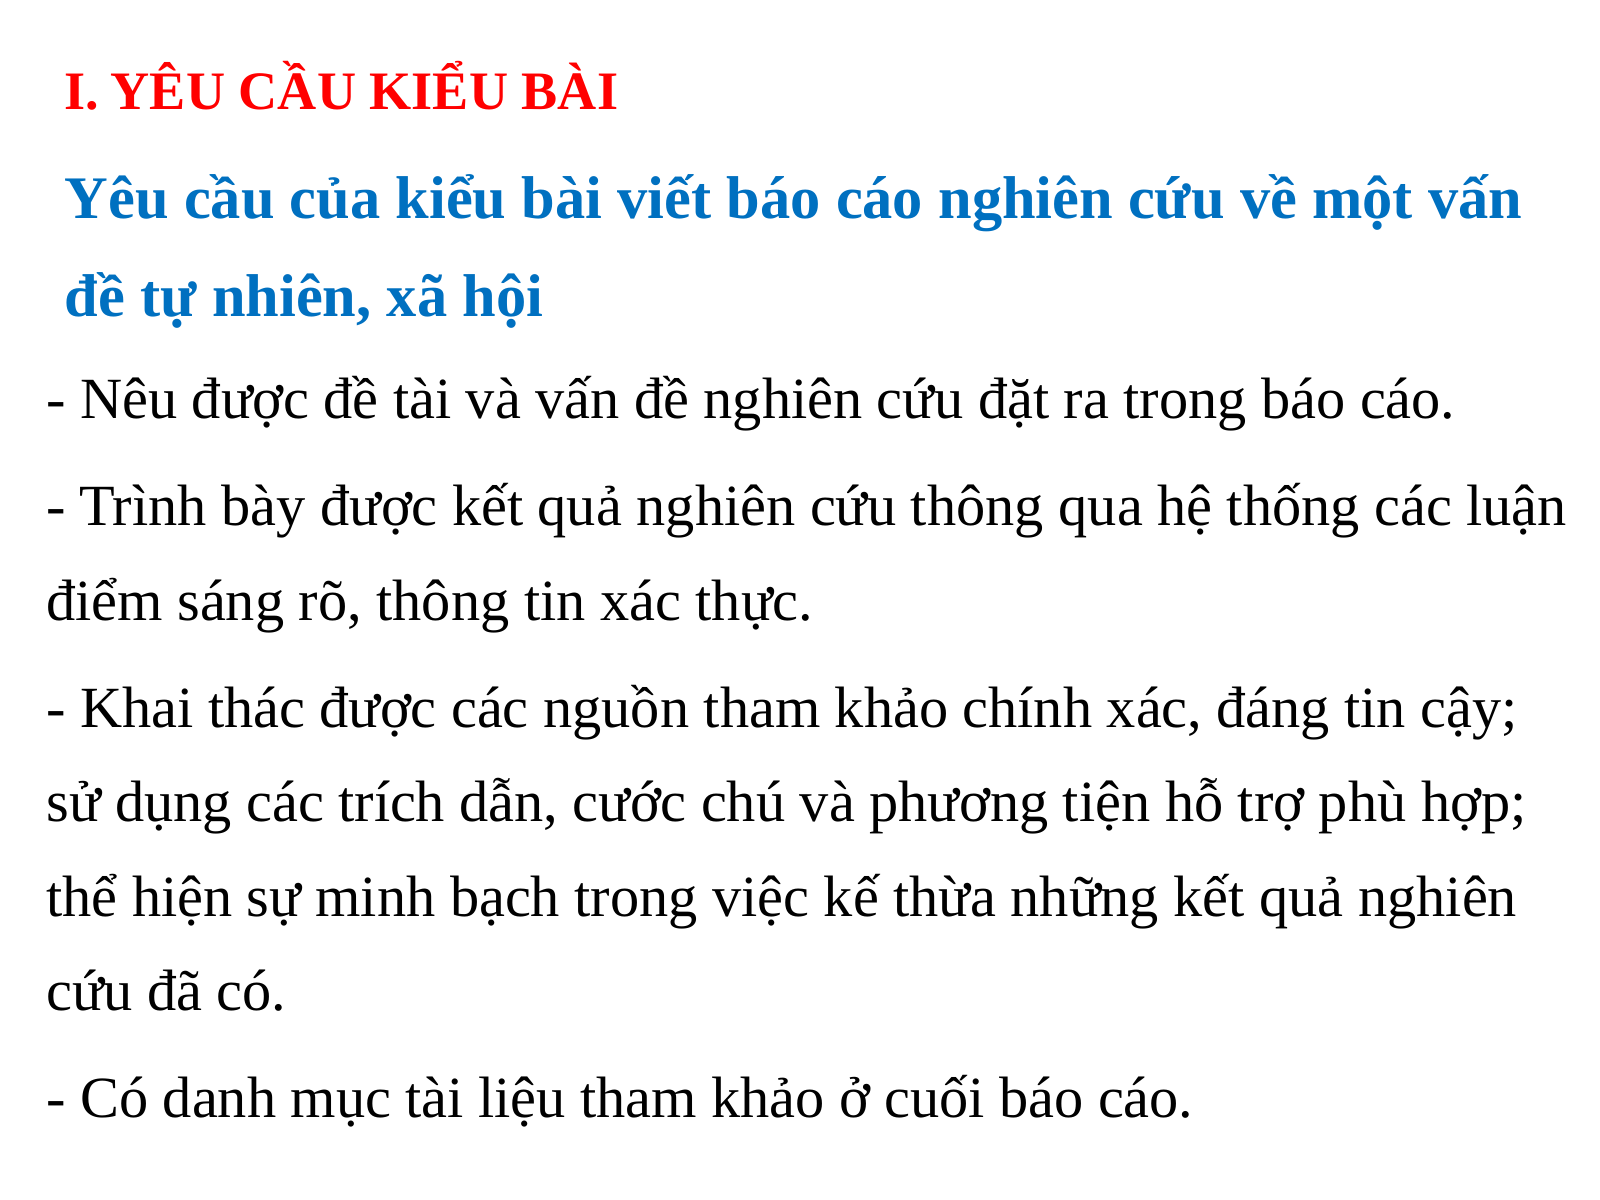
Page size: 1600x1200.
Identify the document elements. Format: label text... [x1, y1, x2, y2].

text_box I. YÊU CẦU KIỂU BÀI Yêu cầu của kiểu bài viết báo cáo nghiên cứu về một vấn đề tự nhiên, xã hội [49, 24, 1550, 328]
text_box - Nêu được đề tài và vấn đề nghiên cứu đặt ra trong báo cáo. - Trình bày được kết quả nghiên cứu thông qua hệ thống các luận điểm sáng rõ, thông tin xác thực. - Khai thác được các nguồn tham khảo chính xác, đáng tin cậy; sử dụng các trích dẫn, cước chú và phương tiện hỗ trợ phù hợp; thể hiện sự minh bạch trong việc kế thừa những kết quả nghiên cứu đã có. - Có danh mục tài liệu tham khảo ở cuối báo cáo. [31, 328, 1600, 1137]
